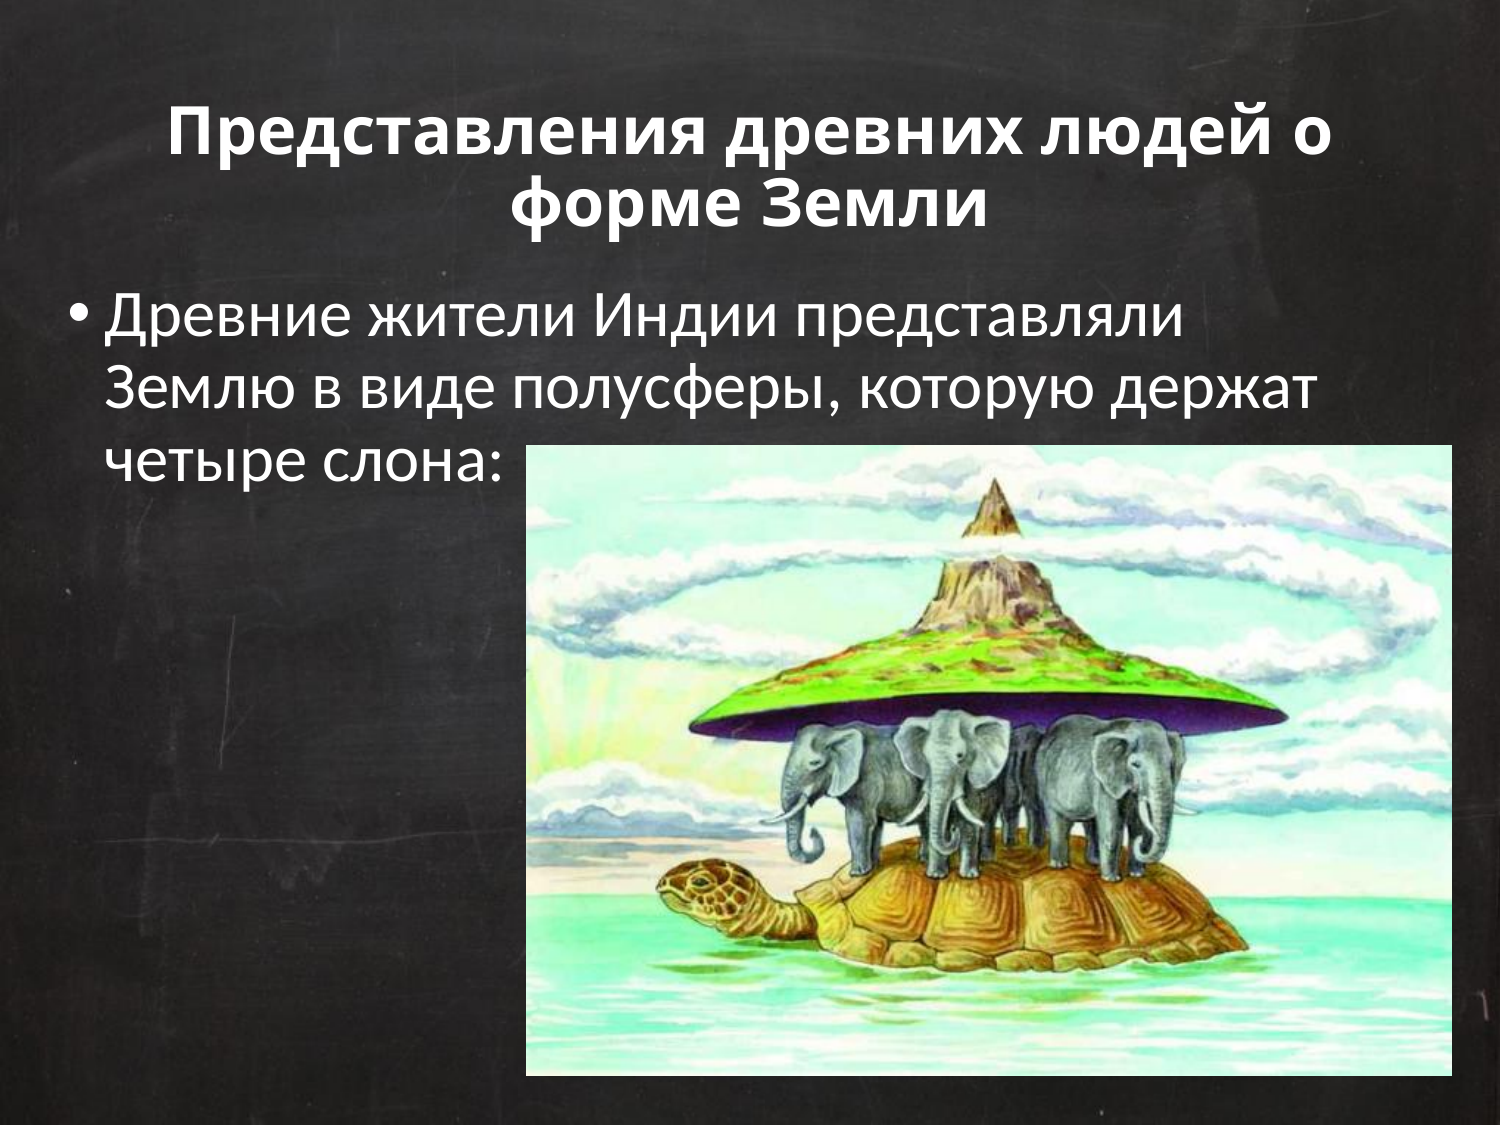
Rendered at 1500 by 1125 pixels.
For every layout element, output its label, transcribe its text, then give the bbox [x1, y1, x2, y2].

picture [0, 0, 1500, 1125]
list Древние жители Индии представляли Землю в виде полусферы, которую держат четыре слона: [52, 271, 1347, 986]
title Представления древних людей о форме Земли [103, 59, 1397, 278]
